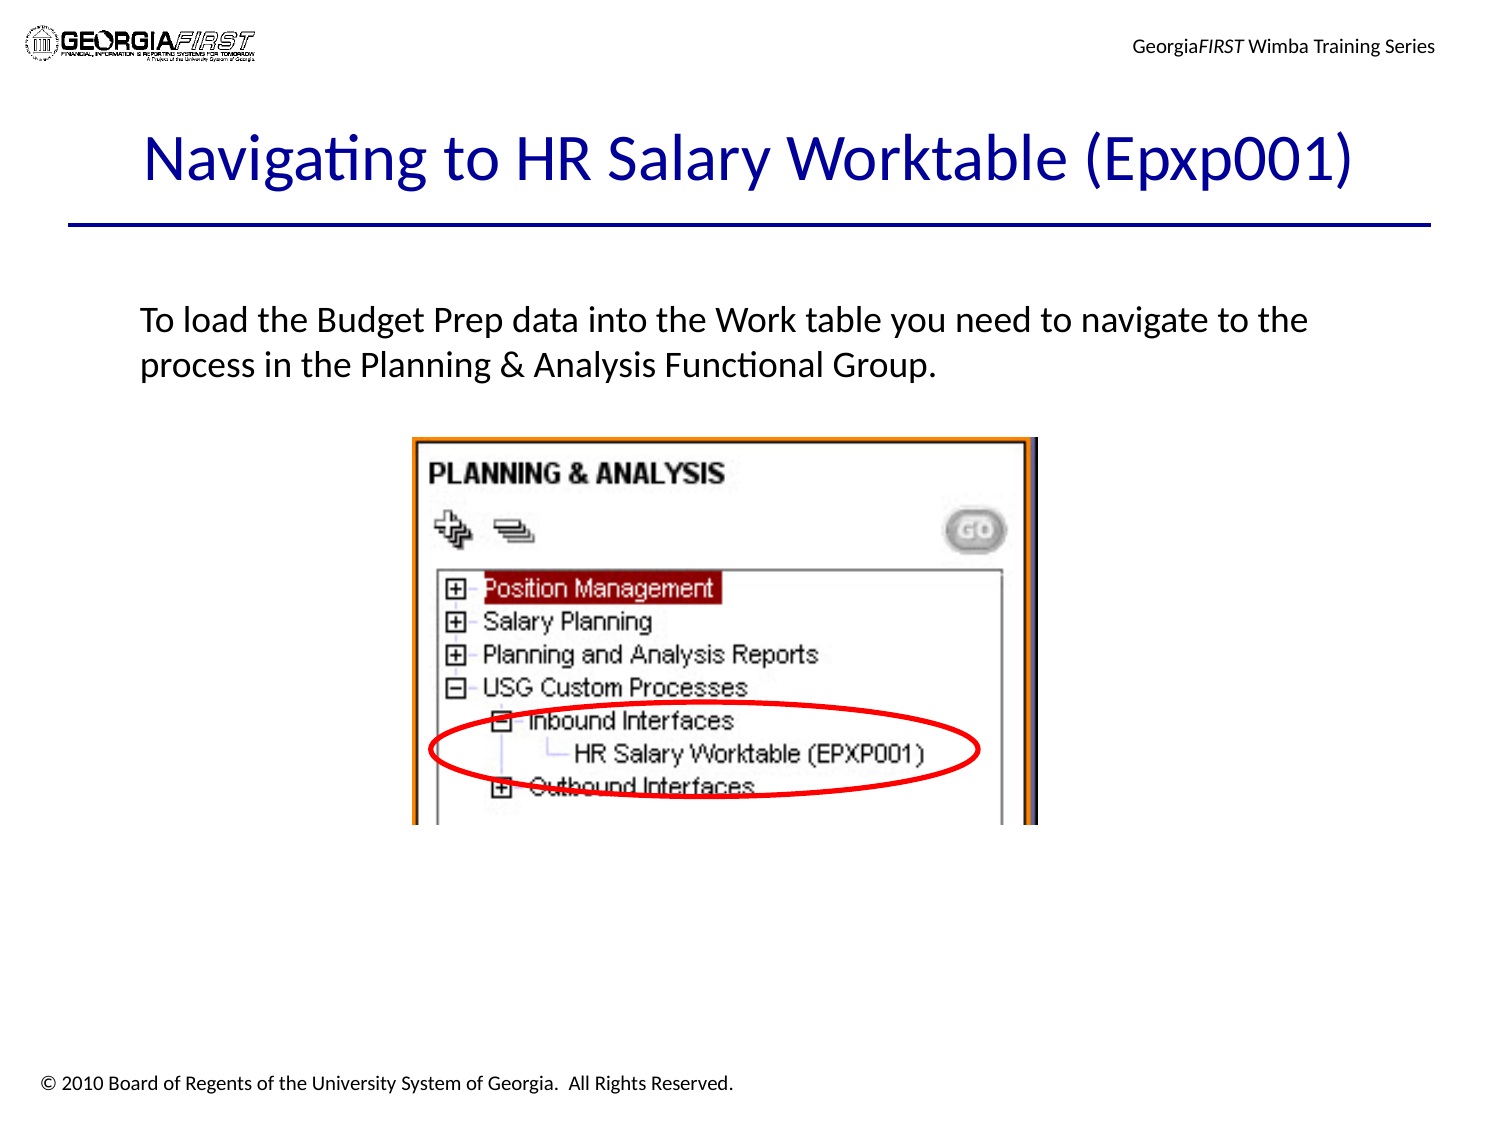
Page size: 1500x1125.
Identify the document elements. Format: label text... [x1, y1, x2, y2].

title Navigating to HR Salary Worktable (Epxp001) [75, 75, 1425, 233]
text_box To load the Budget Prep data into the Work table you need to navigate to the process in the Planning & Analysis Functional Group. [125, 287, 1375, 393]
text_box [412, 437, 1038, 826]
picture [24, 24, 255, 63]
